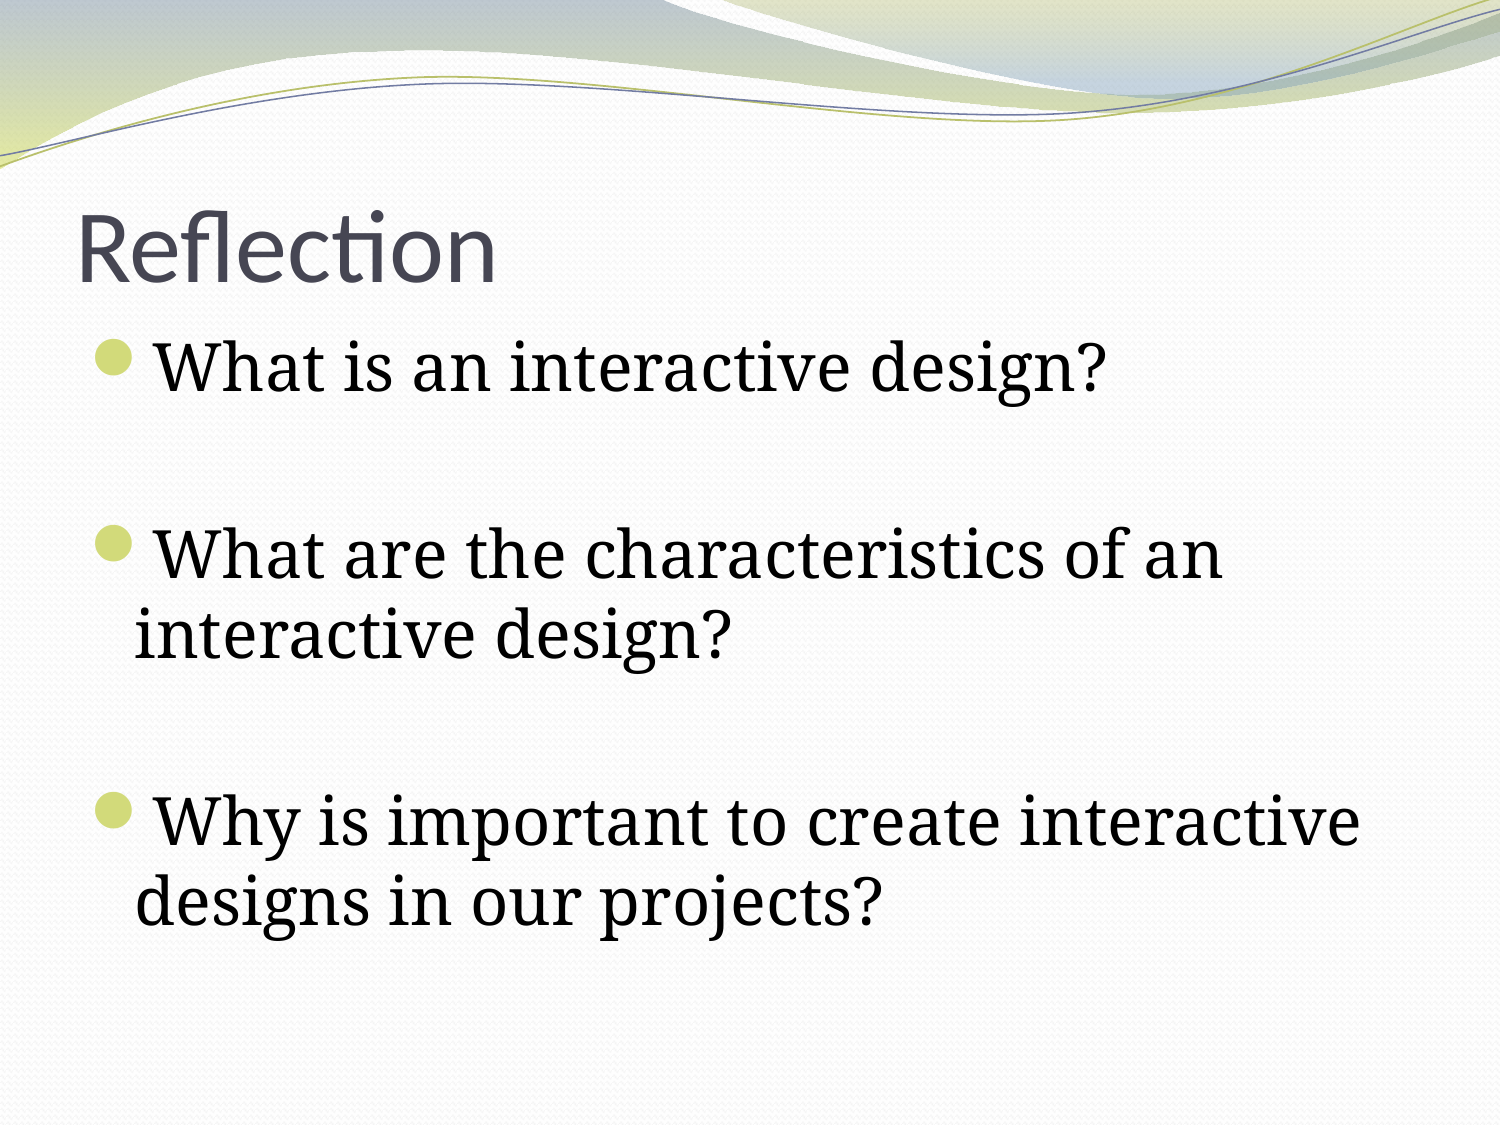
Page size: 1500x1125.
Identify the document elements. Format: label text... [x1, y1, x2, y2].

list What is an interactive design? What are the characteristics of an interactive design? Why is important to create interactive designs in our projects? [75, 317, 1425, 1038]
title Reflection [75, 115, 1425, 303]
